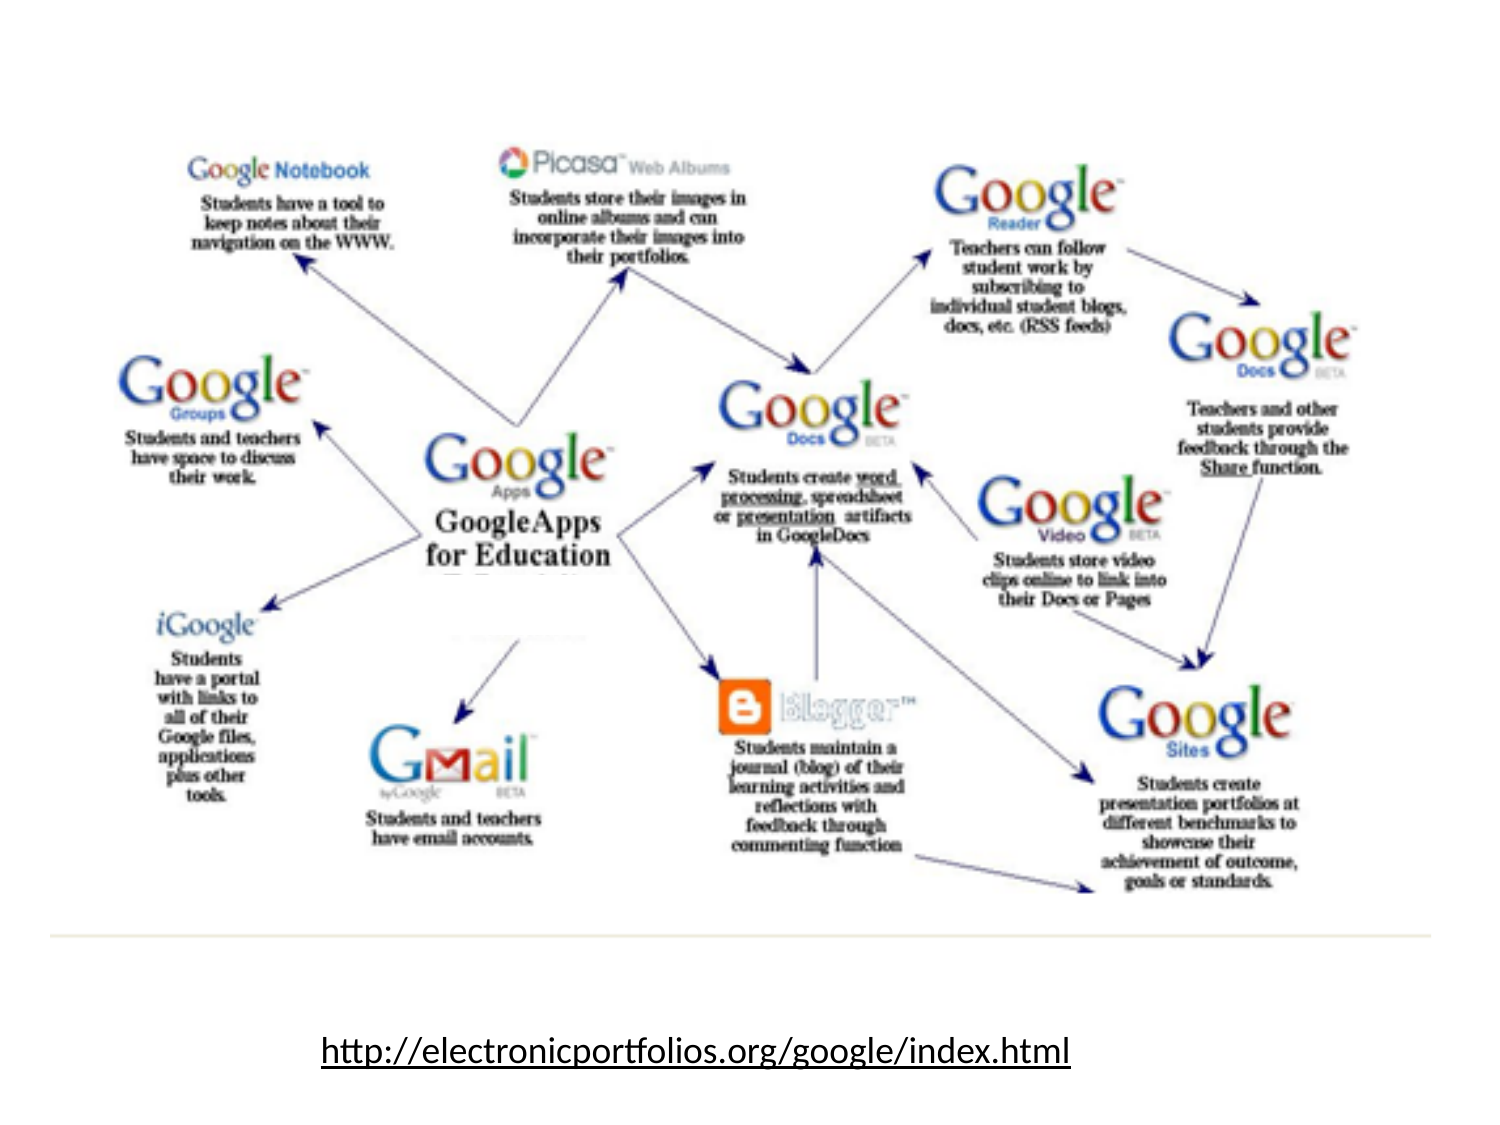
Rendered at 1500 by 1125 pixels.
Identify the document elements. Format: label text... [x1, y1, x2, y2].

text_box http://electronicportfolios.org/google/index.html [112, 1018, 1288, 1079]
picture [49, 62, 1432, 963]
